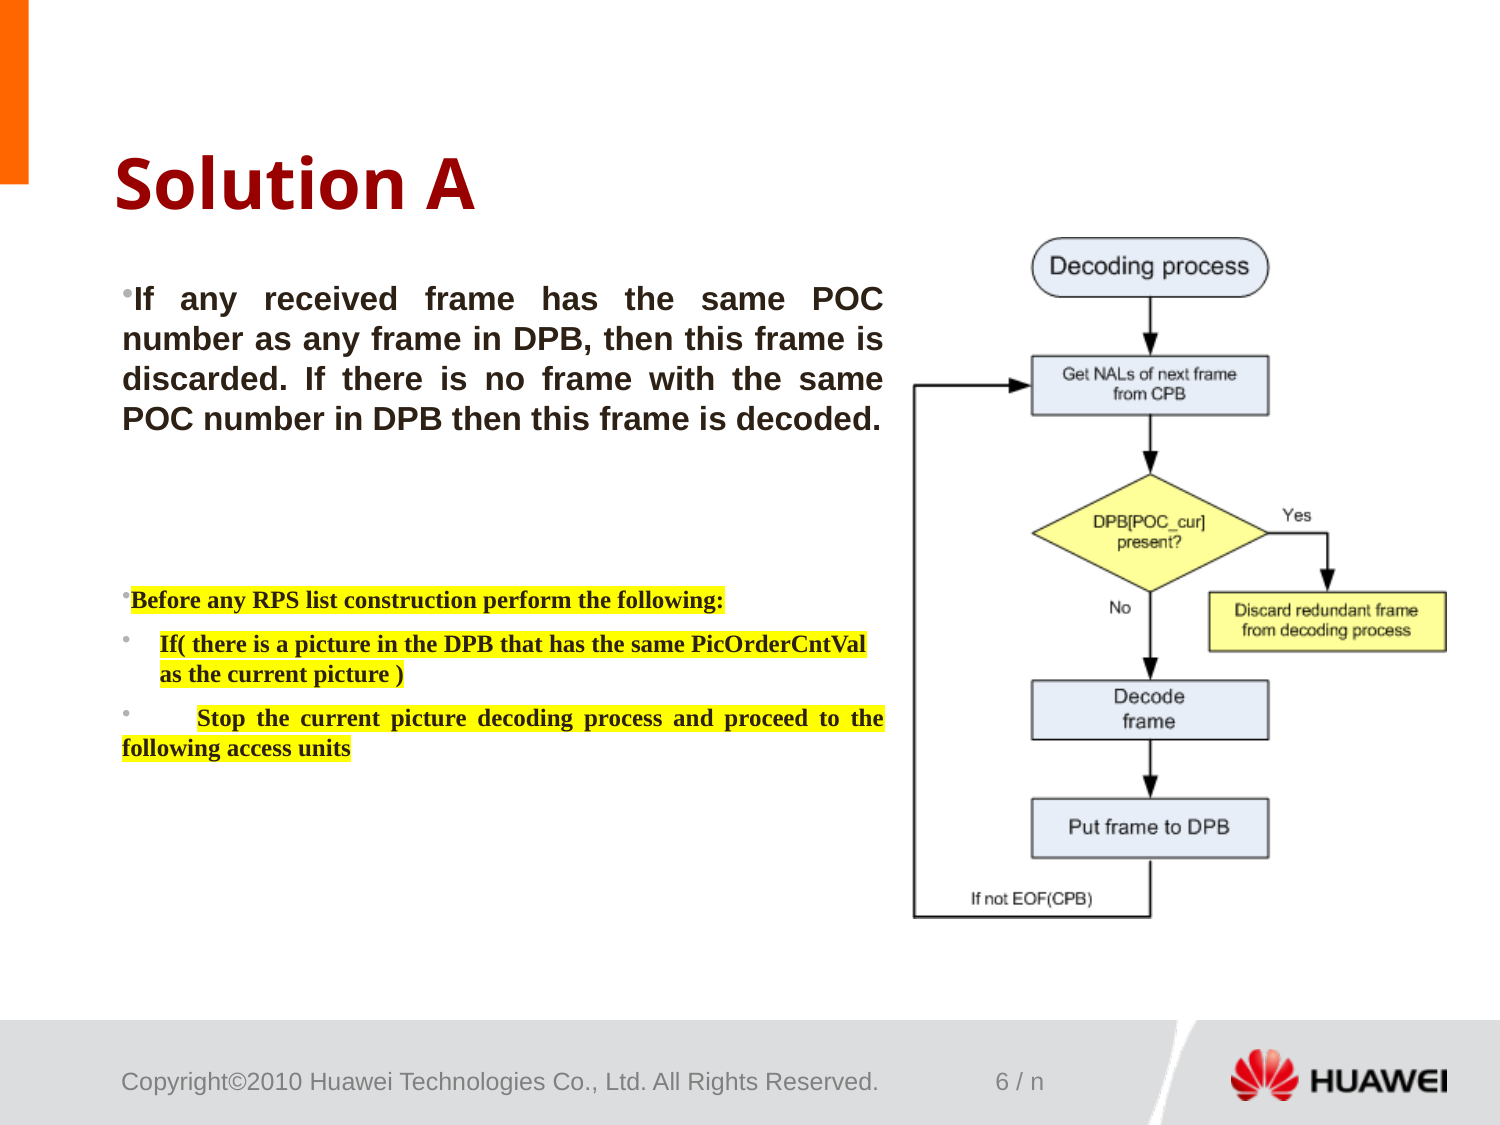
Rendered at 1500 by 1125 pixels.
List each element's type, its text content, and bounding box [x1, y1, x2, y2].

title Solution A [99, 45, 1447, 233]
picture [912, 237, 1448, 919]
picture [0, 1020, 1500, 1125]
list If any received frame has the same POC number as any frame in DPB, then this frame is discarded. If there is no frame with the same POC number in DPB then this frame is decoded. Before any RPS list construction perform the following: If( there is a picture in the DPB that has the same PicOrderCntVal as the current picture ) Stop the current picture decoding process and proceed to the following access units [107, 270, 900, 947]
